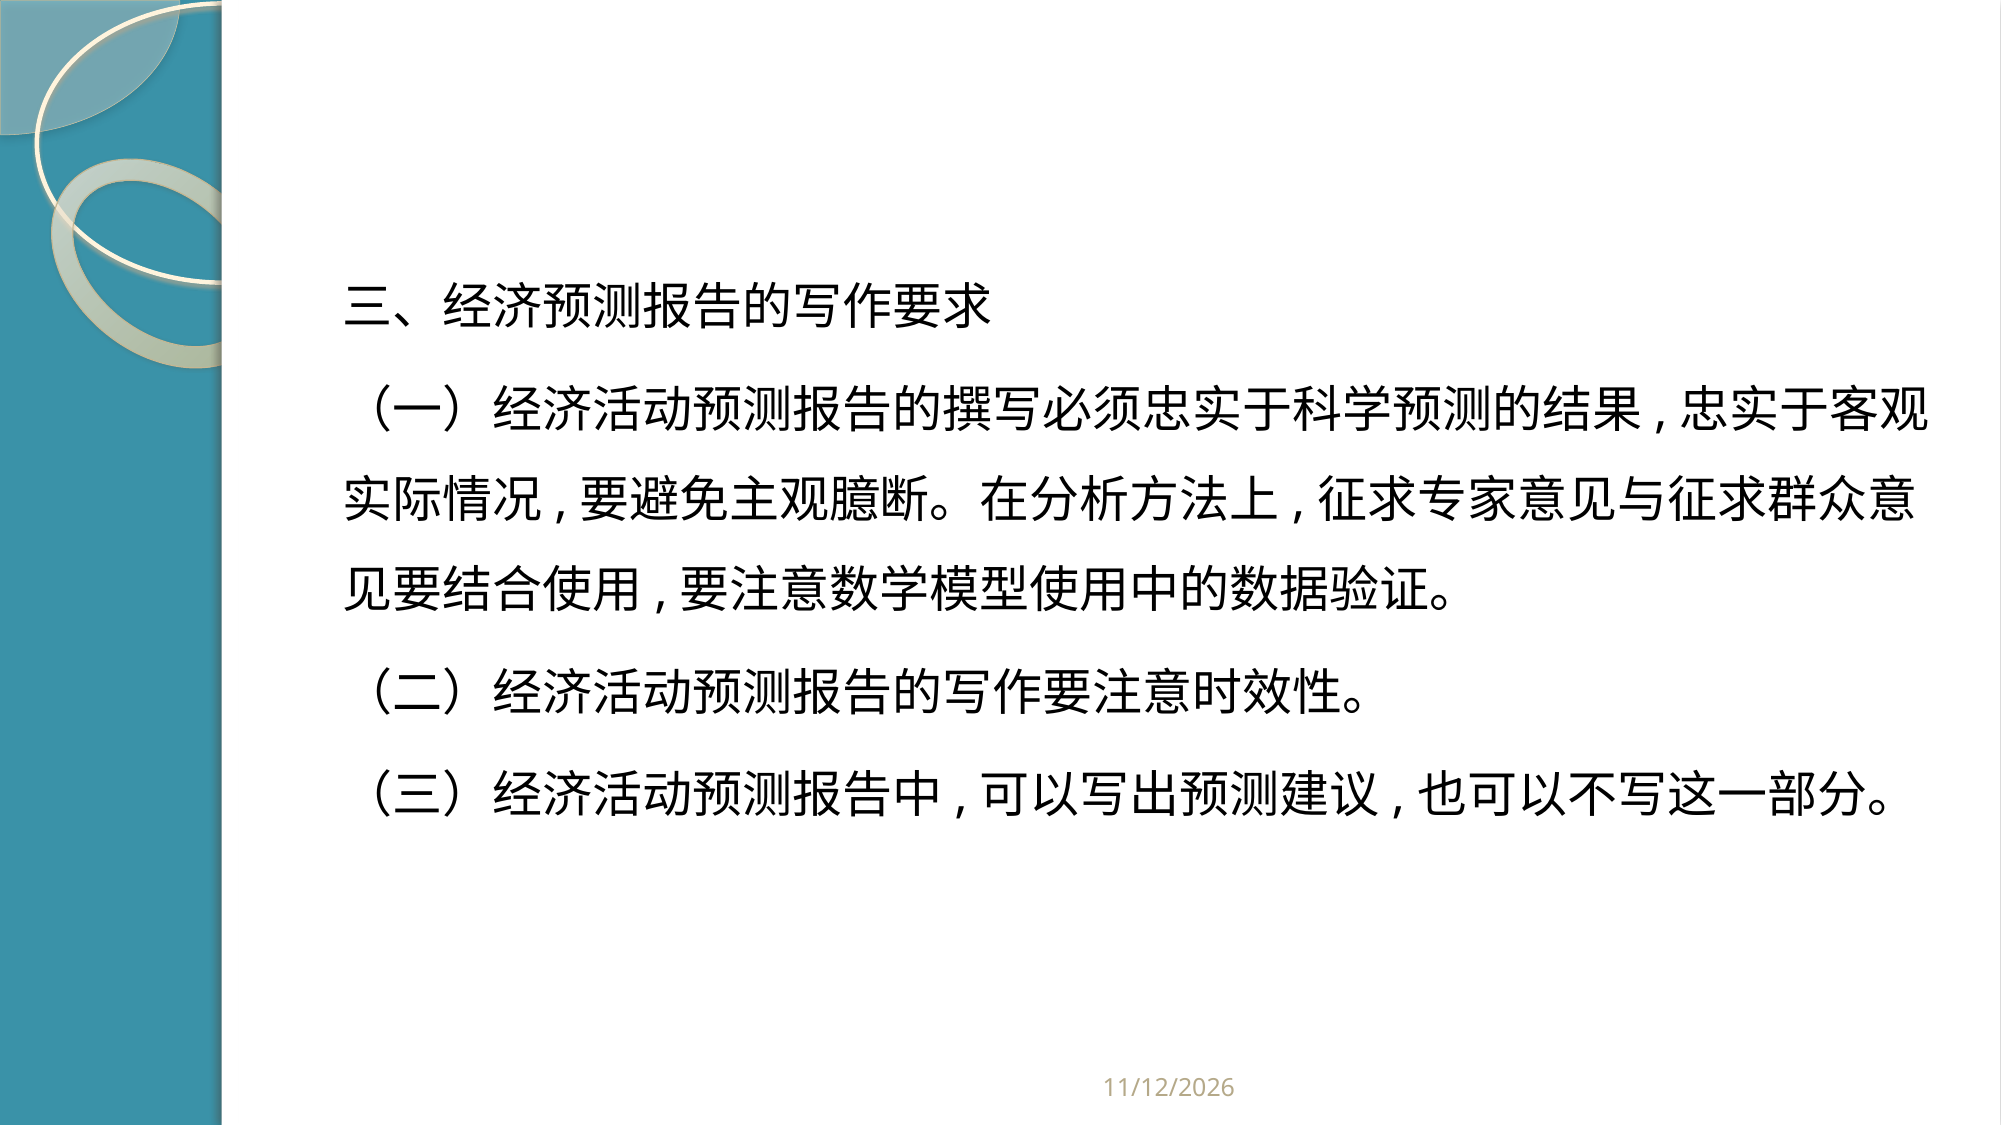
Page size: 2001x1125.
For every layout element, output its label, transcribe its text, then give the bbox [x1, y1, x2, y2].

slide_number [783, 1034, 1250, 1113]
list 三、经济预测报告的写作要求 （一）经济活动预测报告的撰写必须忠实于科学预测的结果,忠实于客观实际情况,要避免主观臆断。在分析方法上,征求专家意见与征求群众意见要结合使用,要注意数学模型使用中的数据验证。 （二）经济活动预测报告的写作要注意时效性。 （三）经济活动预测报告中,可以写出预测建议,也可以不写这一部分。 [313, 237, 1954, 1025]
